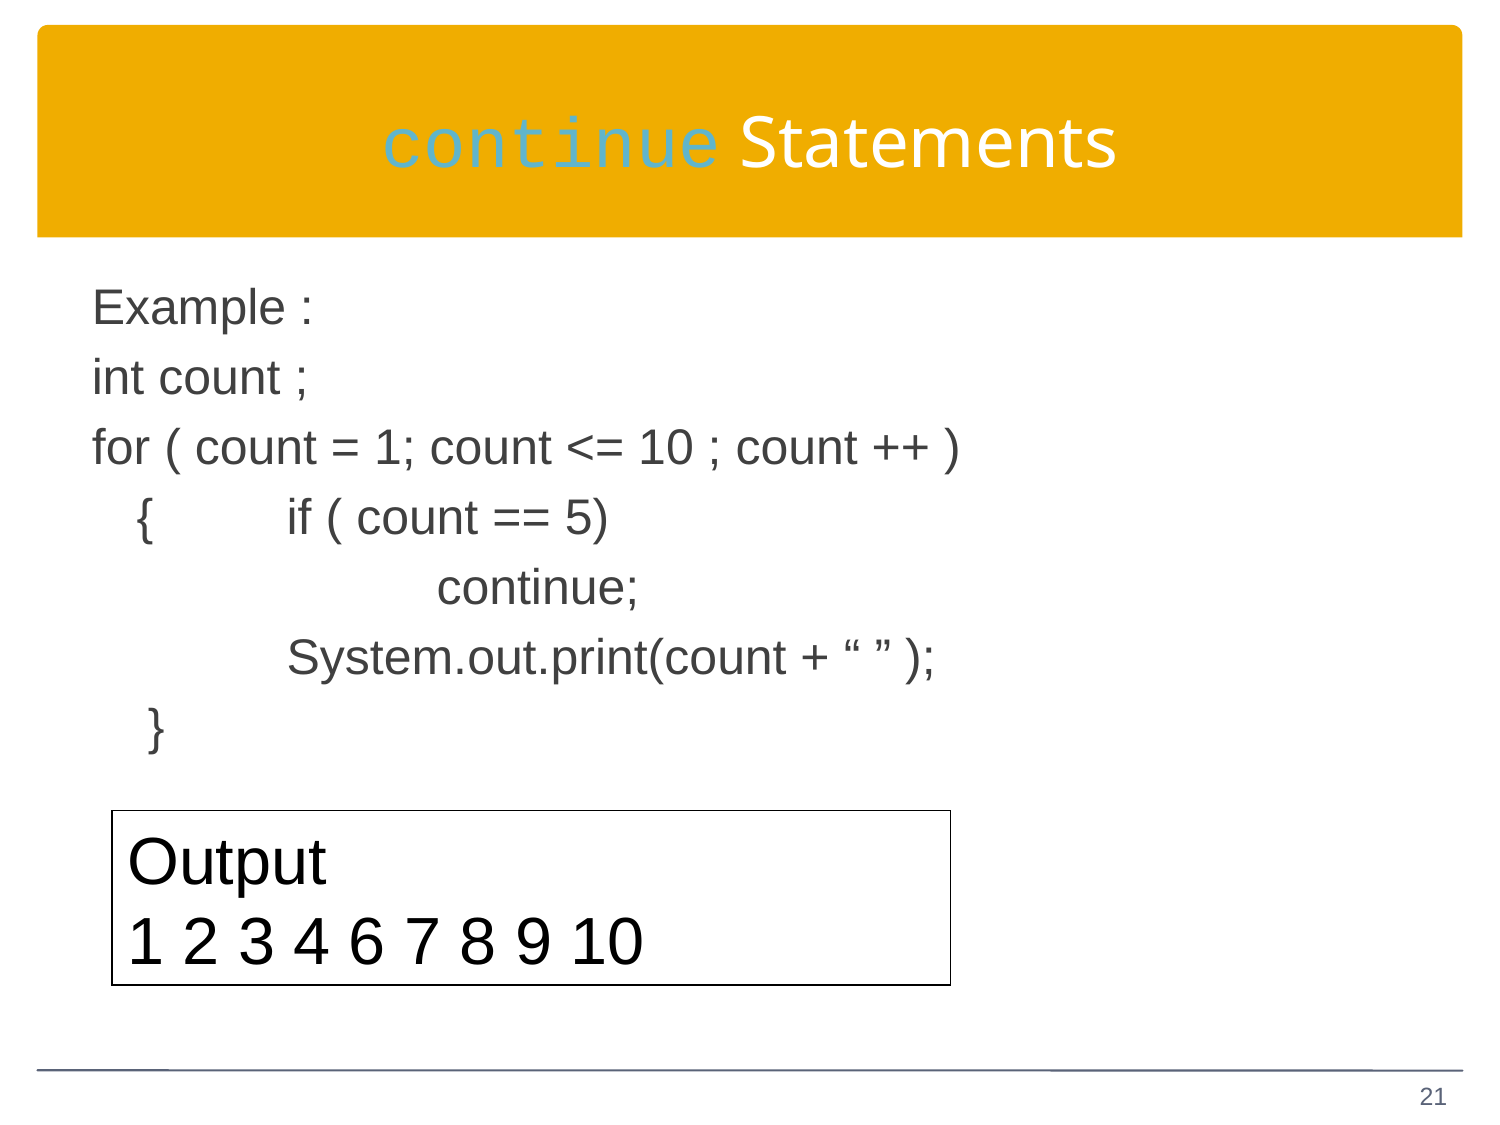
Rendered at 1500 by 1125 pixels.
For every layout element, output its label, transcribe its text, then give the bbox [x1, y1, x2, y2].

title continue Statements [49, 44, 1451, 233]
text_box Output 1 2 3 4 6 7 8 9 10 [112, 810, 951, 986]
list Example : int count ; for ( count = 1; count <= 10 ; count ++ ) { if ( count == 5) continue; System.out.print(count + “ ” ); } [76, 266, 1428, 1010]
slide_number 21 [1112, 1069, 1463, 1123]
